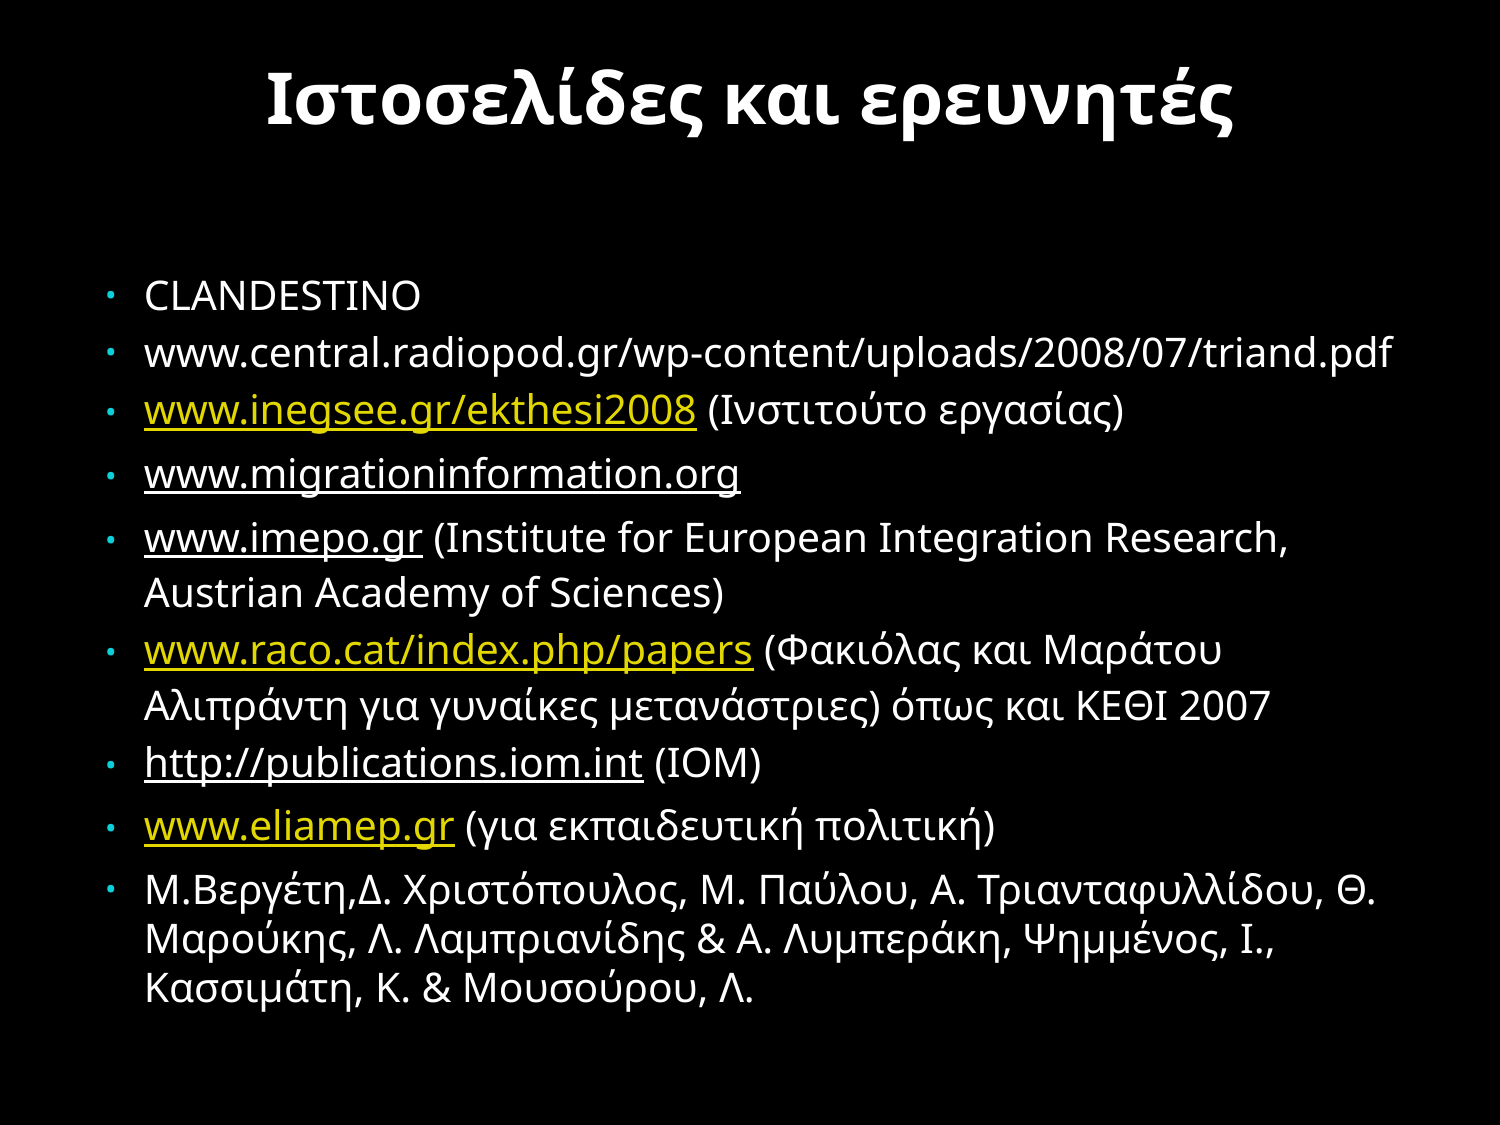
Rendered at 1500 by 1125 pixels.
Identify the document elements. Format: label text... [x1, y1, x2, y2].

list CLANDESTINO www.central.radiopod.gr/wp-content/uploads/2008/07/triand.pdf www.inegsee.gr/ekthesi2008 (Ινστιτούτο εργασίας) www.migrationinformation.org www.imepo.gr (Institute for European Integration Research, Austrian Academy of Sciences) www.raco.cat/index.php/papers (Φακιόλας και Μαράτου Αλιπράντη για γυναίκες μετανάστριες) όπως και ΚΕΘΙ 2007 http://publications.iom.int (IOM) www.eliamep.gr (για εκπαιδευτική πολιτική) M.Βεργέτη,Δ. Χριστόπουλος, Μ. Παύλου, Α. Τριανταφυλλίδου, Θ. Μαρούκης, Λ. Λαμπριανίδης & Α. Λυμπεράκη, Ψημμένος, Ι., Κασσιμάτη, Κ. & Μουσούρου, Λ. [75, 262, 1425, 1035]
title Ιστοσελίδες και ερευνητές [75, 45, 1425, 233]
